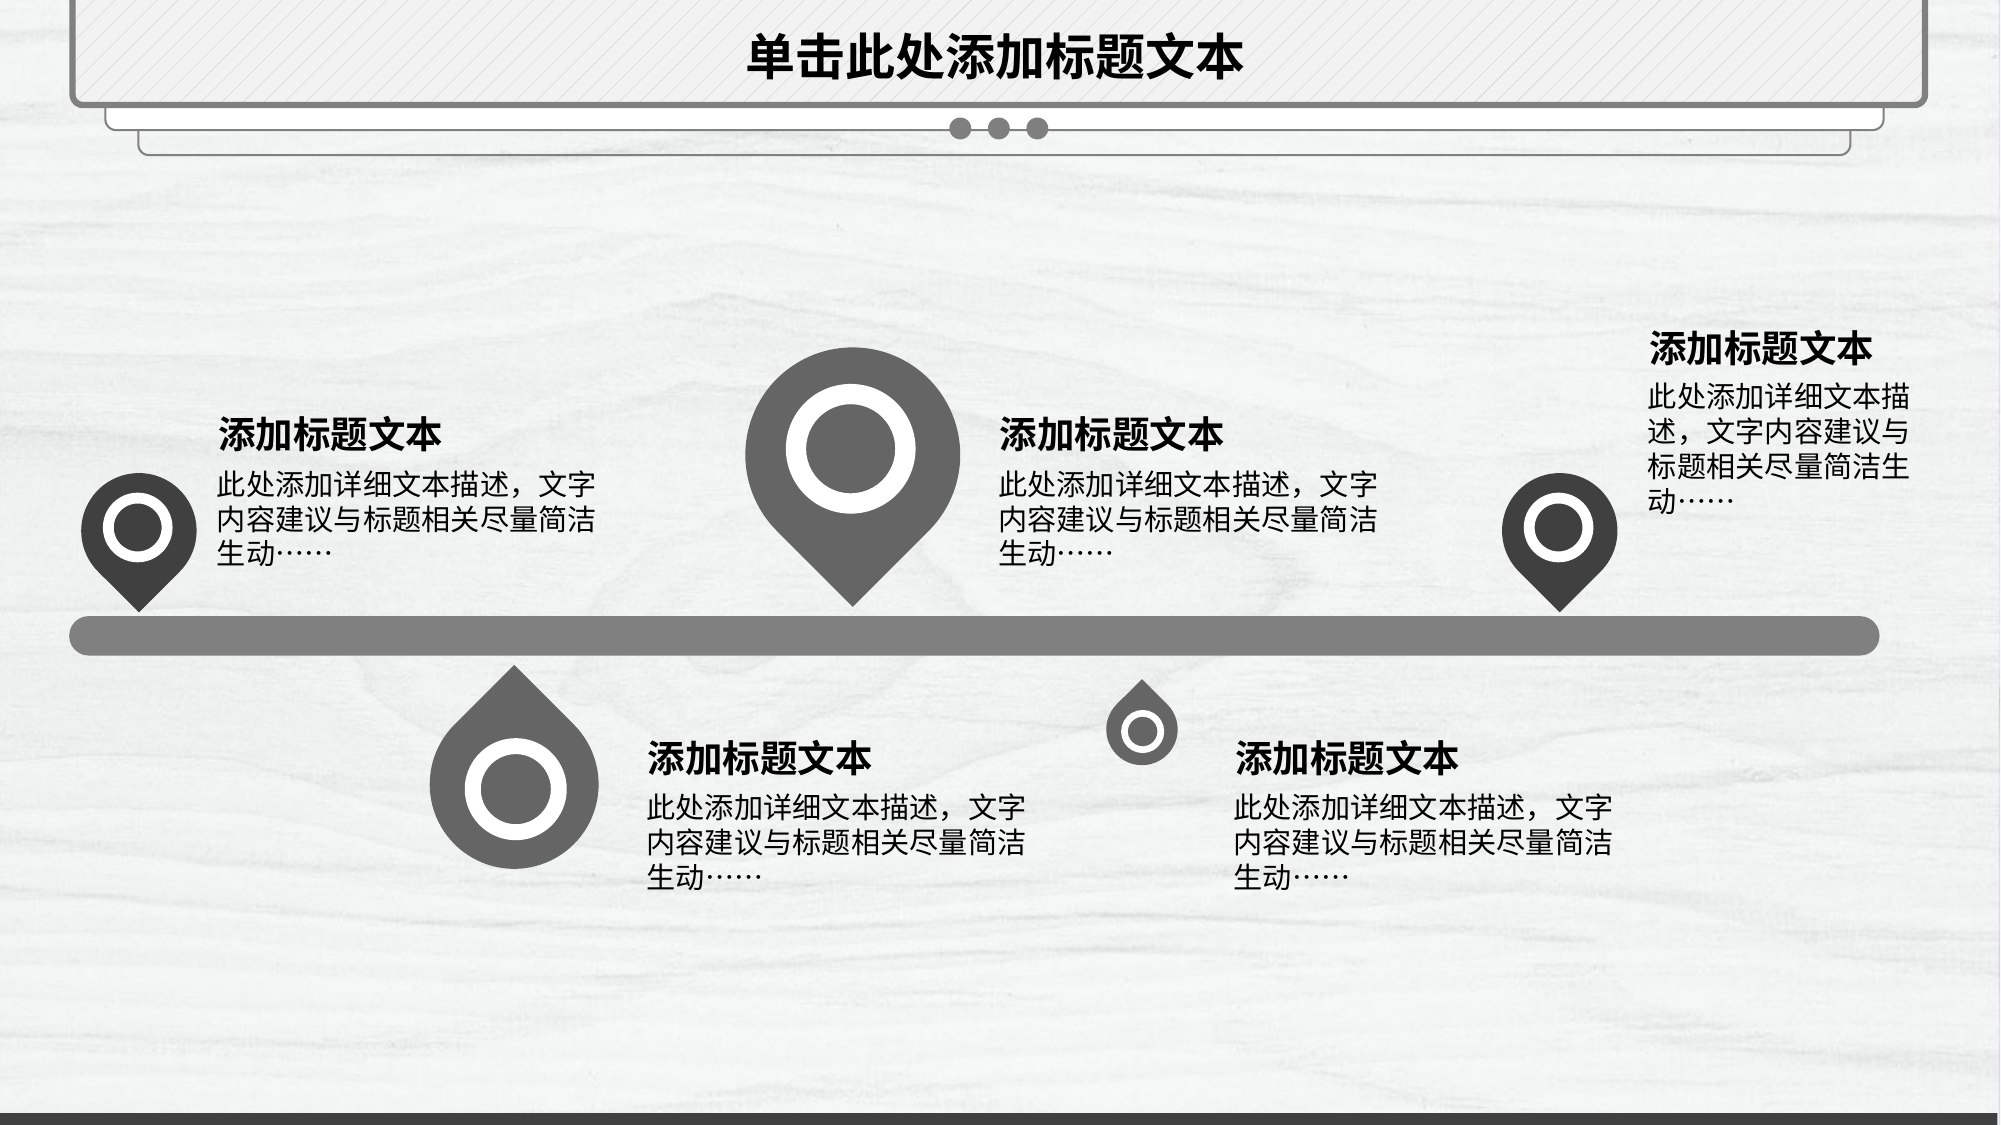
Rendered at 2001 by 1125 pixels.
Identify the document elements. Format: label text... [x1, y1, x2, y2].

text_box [202, 404, 634, 580]
text_box 单击此处添加标题文本 [638, 18, 1353, 93]
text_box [983, 404, 1415, 580]
picture [140, 132, 1849, 154]
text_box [631, 728, 1064, 904]
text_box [1501, 472, 1618, 589]
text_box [1218, 728, 1651, 904]
text_box [68, 615, 1881, 657]
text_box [429, 699, 599, 869]
picture [0, 0, 2001, 1125]
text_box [1106, 693, 1178, 766]
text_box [81, 472, 197, 589]
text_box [745, 347, 961, 563]
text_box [1633, 317, 1927, 528]
